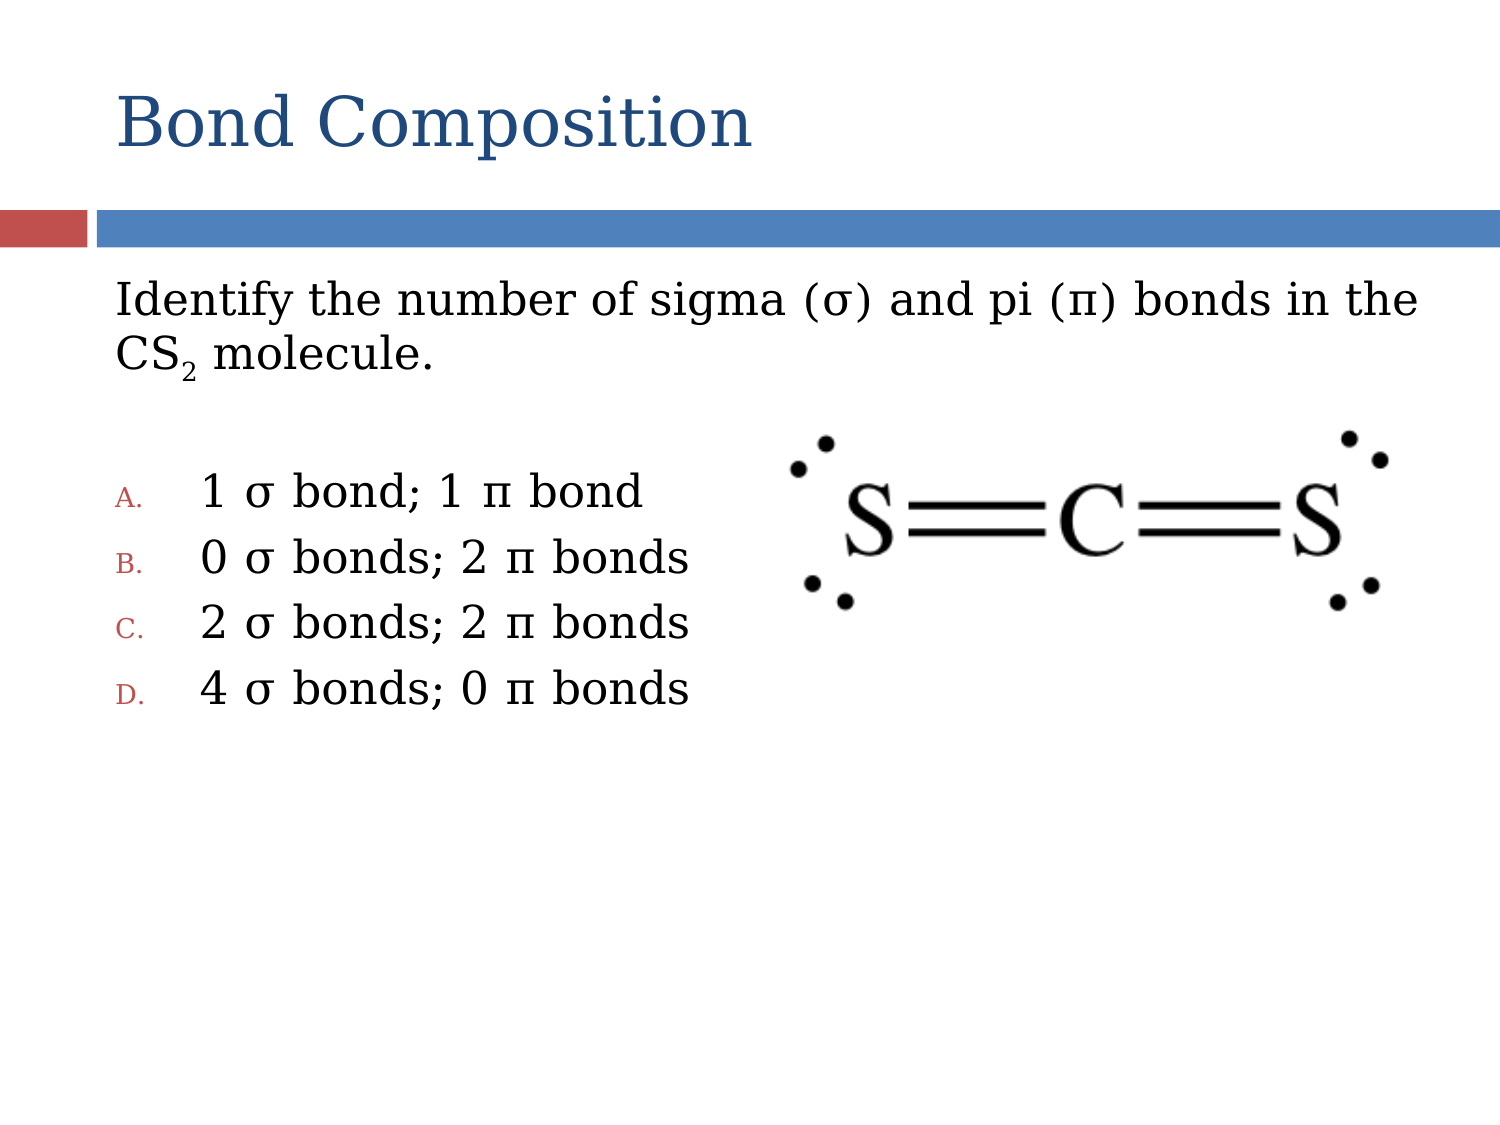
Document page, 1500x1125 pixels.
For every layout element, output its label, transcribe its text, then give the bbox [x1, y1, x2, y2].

picture [769, 407, 1411, 632]
list Identify the number of sigma (σ) and pi (π) bonds in the CS2 molecule. 1 σ bond; 1 π bond 0 σ bonds; 2 π bonds 2 σ bonds; 2 π bonds 4 σ bonds; 0 π bonds [100, 262, 1438, 1000]
title Bond Composition [100, 37, 1438, 200]
